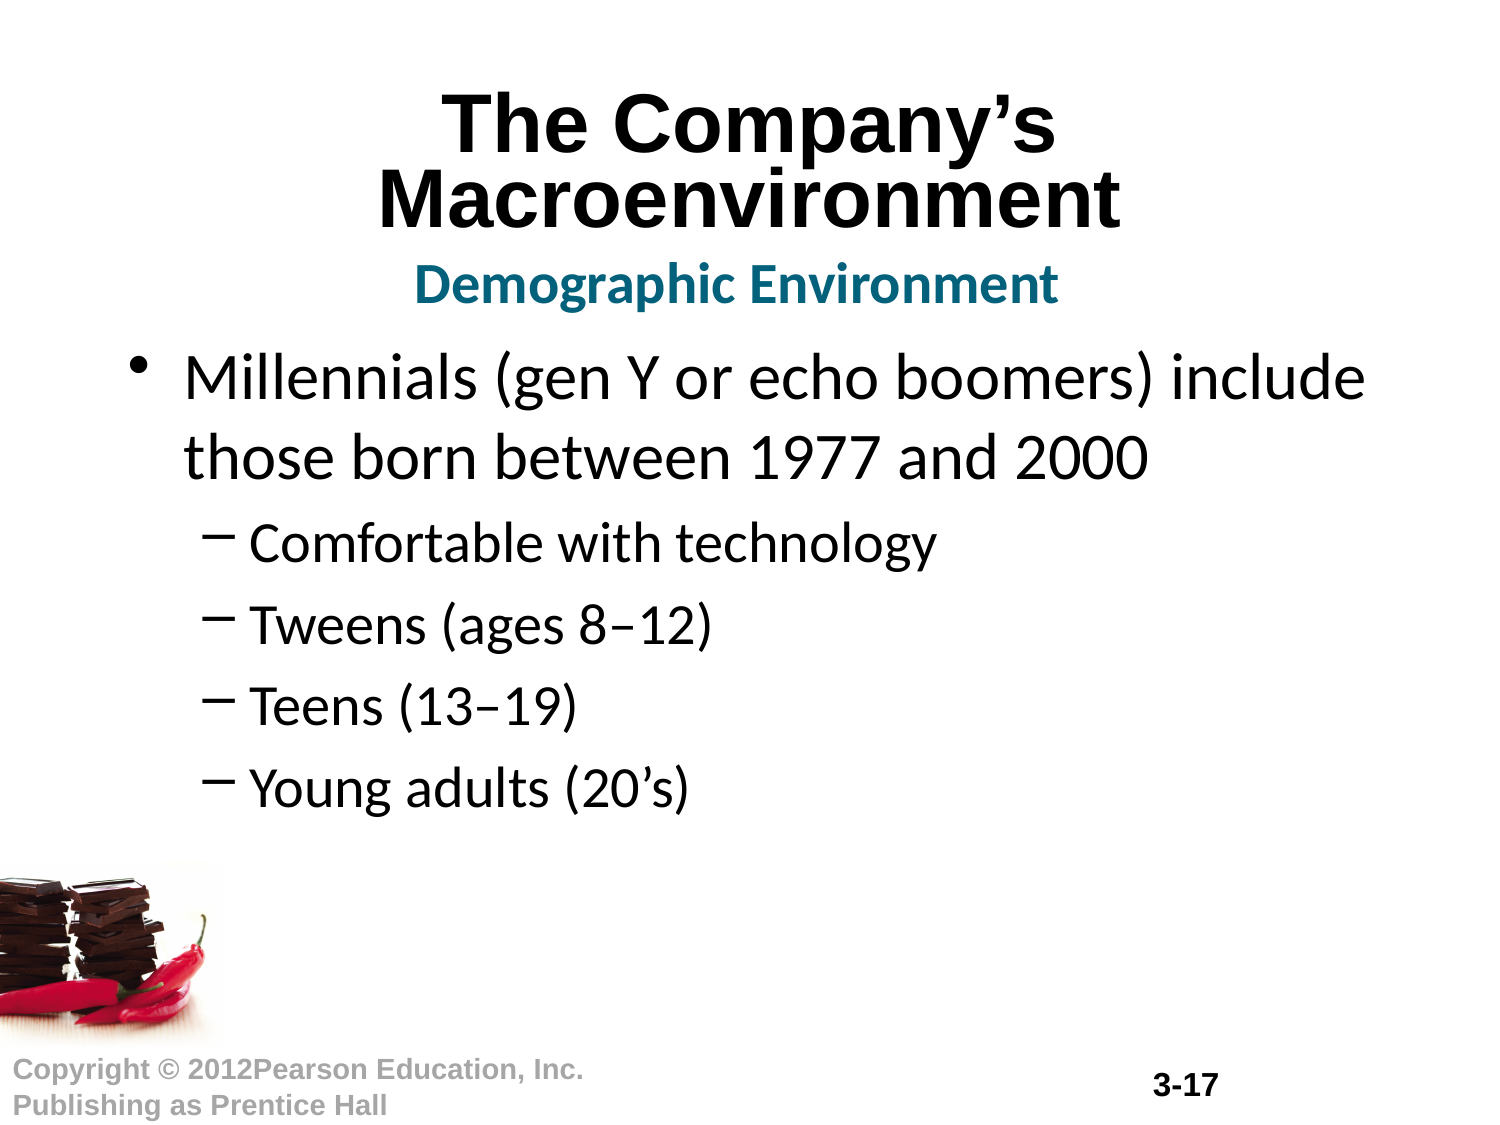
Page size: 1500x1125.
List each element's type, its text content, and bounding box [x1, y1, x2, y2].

list Demographic Environment [149, 237, 1326, 301]
picture [0, 862, 225, 1050]
title The Company’s Macroenvironment [112, 37, 1388, 226]
list Millennials (gen Y or echo boomers) include those born between 1977 and 2000 Comfortable with technology Tweens (ages 8–12) Teens (13–19) Young adults (20’s) [112, 324, 1388, 1001]
